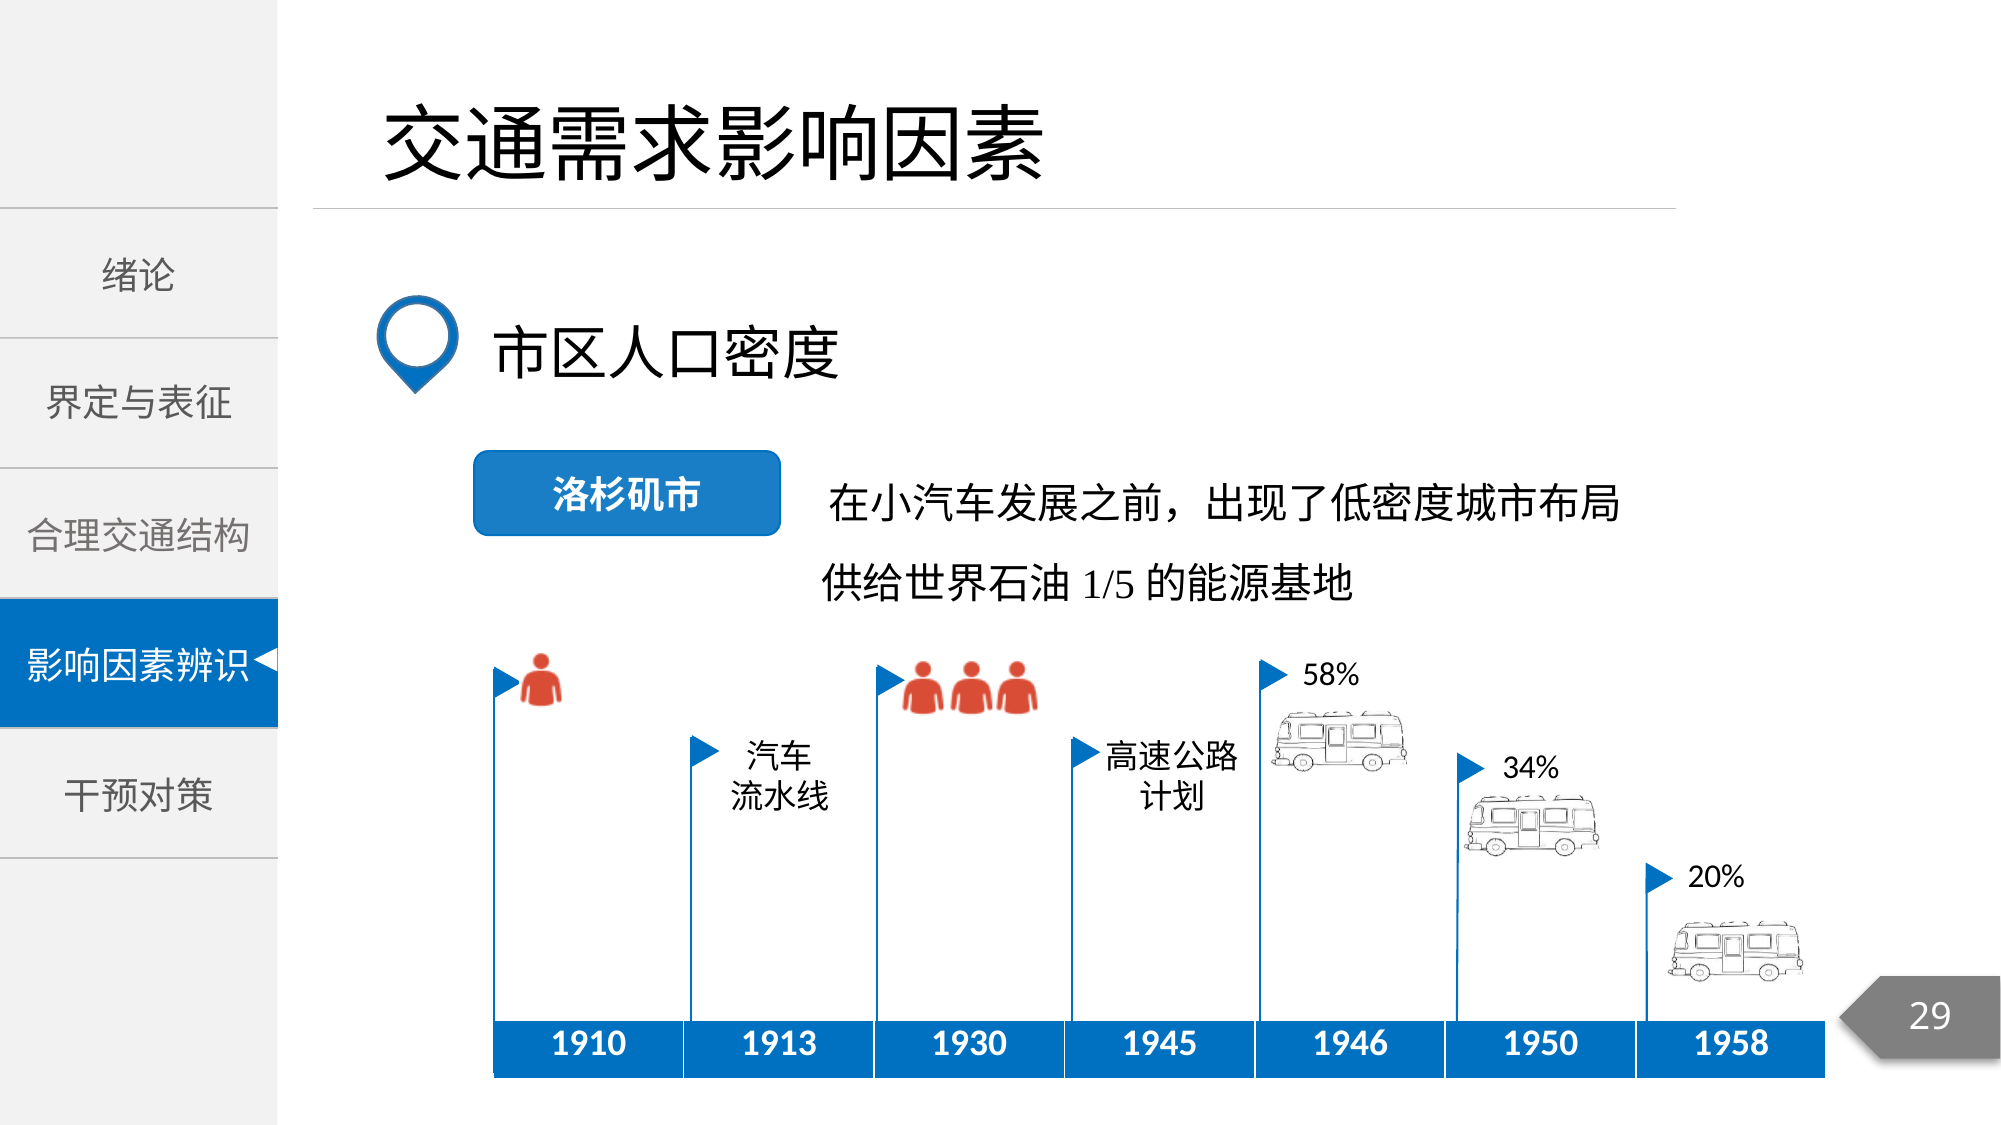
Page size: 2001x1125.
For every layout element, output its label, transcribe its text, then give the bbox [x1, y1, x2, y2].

table_header 1945 [1065, 1021, 1254, 1078]
text_box 20% [1672, 847, 1760, 902]
text_box 汽车 流水线 [715, 727, 845, 823]
text_box 在小汽车发展之前，出现了低密度城市布局 [814, 469, 1848, 535]
table_header 1950 [1446, 1021, 1635, 1078]
text_box [1072, 736, 1090, 768]
text_box [494, 666, 519, 699]
text_box 供给世界石油1/5的能源基地 [806, 549, 1369, 615]
text_box [1645, 862, 1672, 895]
table_header 1946 [1256, 1021, 1444, 1078]
text_box 58% [1287, 644, 1375, 696]
table_header 1910 [494, 1021, 683, 1078]
picture [1630, 906, 1843, 1019]
text_box [691, 735, 715, 767]
picture [1233, 696, 1639, 893]
text_box 高速公路 计划 [1090, 727, 1254, 823]
text_box 34% [1487, 738, 1575, 780]
table_header 1913 [684, 1021, 873, 1078]
text_box [1457, 752, 1485, 780]
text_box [377, 296, 458, 377]
table_header 1930 [875, 1021, 1064, 1078]
text_box 洛杉矶市 [473, 450, 782, 537]
text_box [877, 664, 901, 697]
text_box [1260, 659, 1287, 691]
table_header 1958 [1637, 1021, 1825, 1078]
picture [901, 652, 1044, 722]
text_box 市区人口密度 [476, 308, 856, 394]
picture [519, 644, 568, 714]
